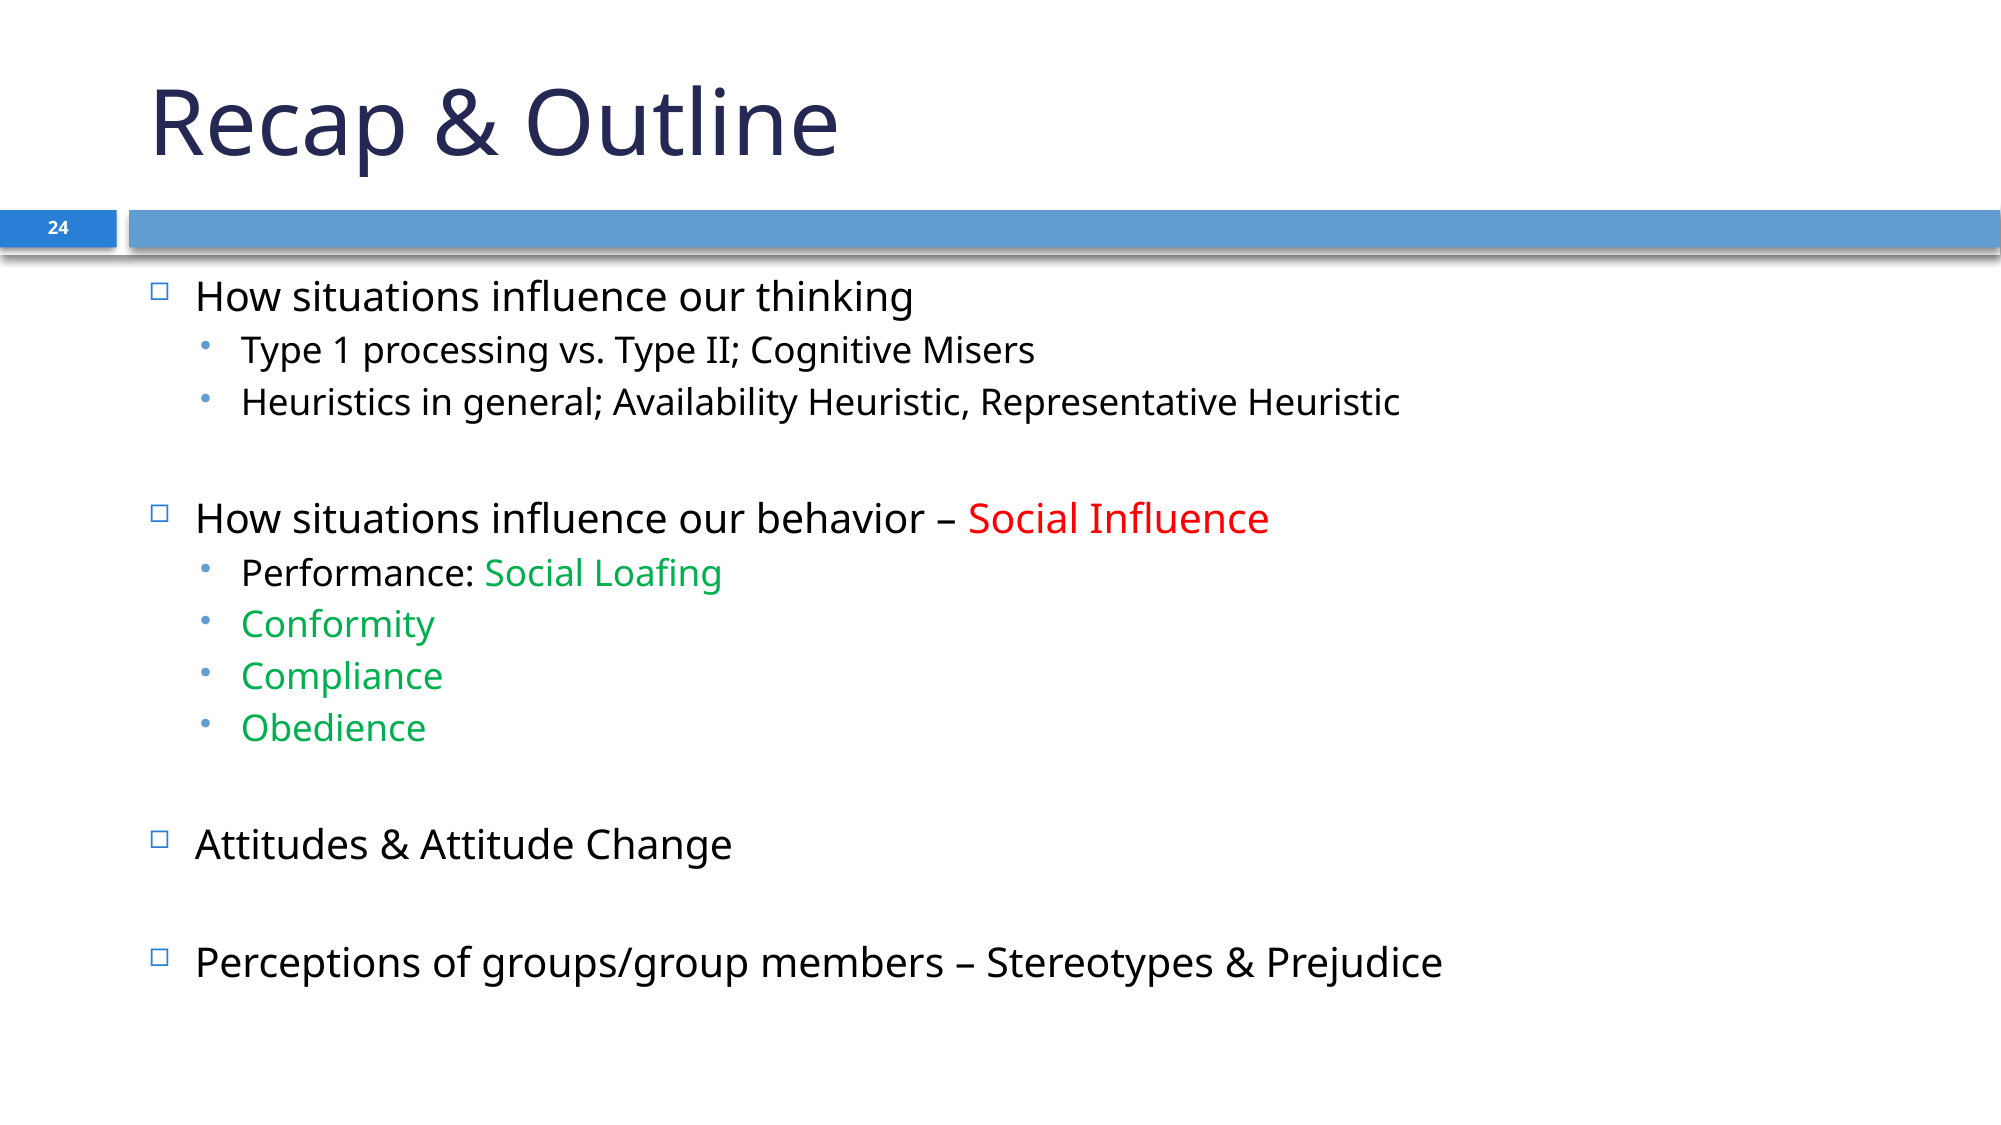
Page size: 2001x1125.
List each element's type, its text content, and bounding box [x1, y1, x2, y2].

list How situations influence our thinking Type 1 processing vs. Type II; Cognitive Misers Heuristics in general; Availability Heuristic, Representative Heuristic How situations influence our behavior – Social Influence Performance: Social Loafing Conformity Compliance Obedience Attitudes & Attitude Change Perceptions of groups/group members – Stereotypes & Prejudice [133, 262, 1918, 1000]
slide_number 24 [0, 208, 117, 249]
title Recap & Outline [133, 37, 1918, 200]
